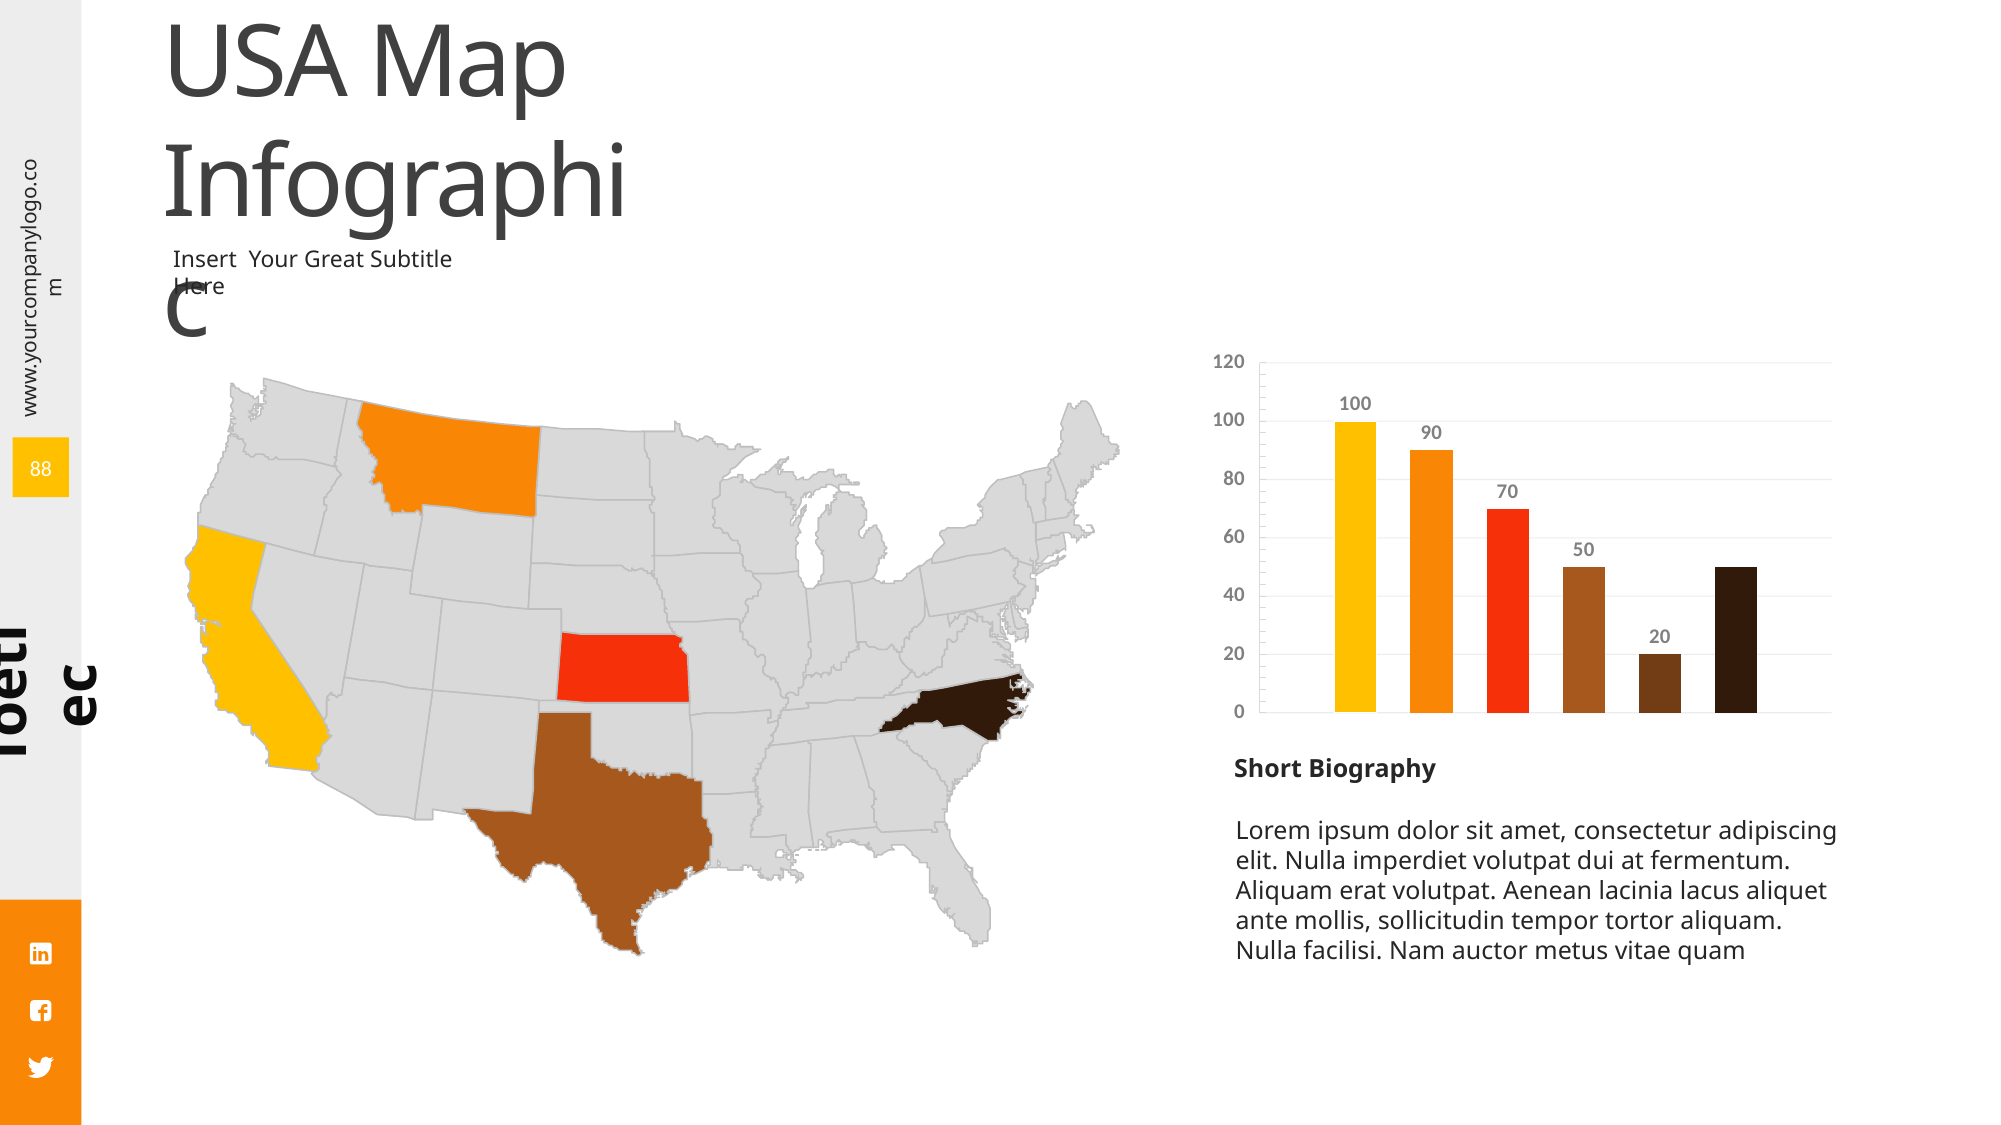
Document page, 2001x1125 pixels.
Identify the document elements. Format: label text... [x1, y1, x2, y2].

chart [1199, 344, 1845, 731]
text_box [185, 378, 1119, 956]
text_box Insert Your Great Subtitle Here [158, 237, 512, 307]
text_box USA Map Infographic [147, 116, 677, 236]
text_box Short Biography [1219, 733, 1504, 802]
slide_number 88 [12, 437, 69, 498]
text_box Lorem ipsum dolor sit amet, consectetur adipiscing elit. Nulla imperdiet volutpat dui at fermentum. Aliquam erat volutpat. Aenean lacinia lacus aliquet ante mollis, sollicitudin tempor tortor aliquam. Nulla facilisi. Nam auctor metus vitae quam [1220, 807, 1861, 972]
